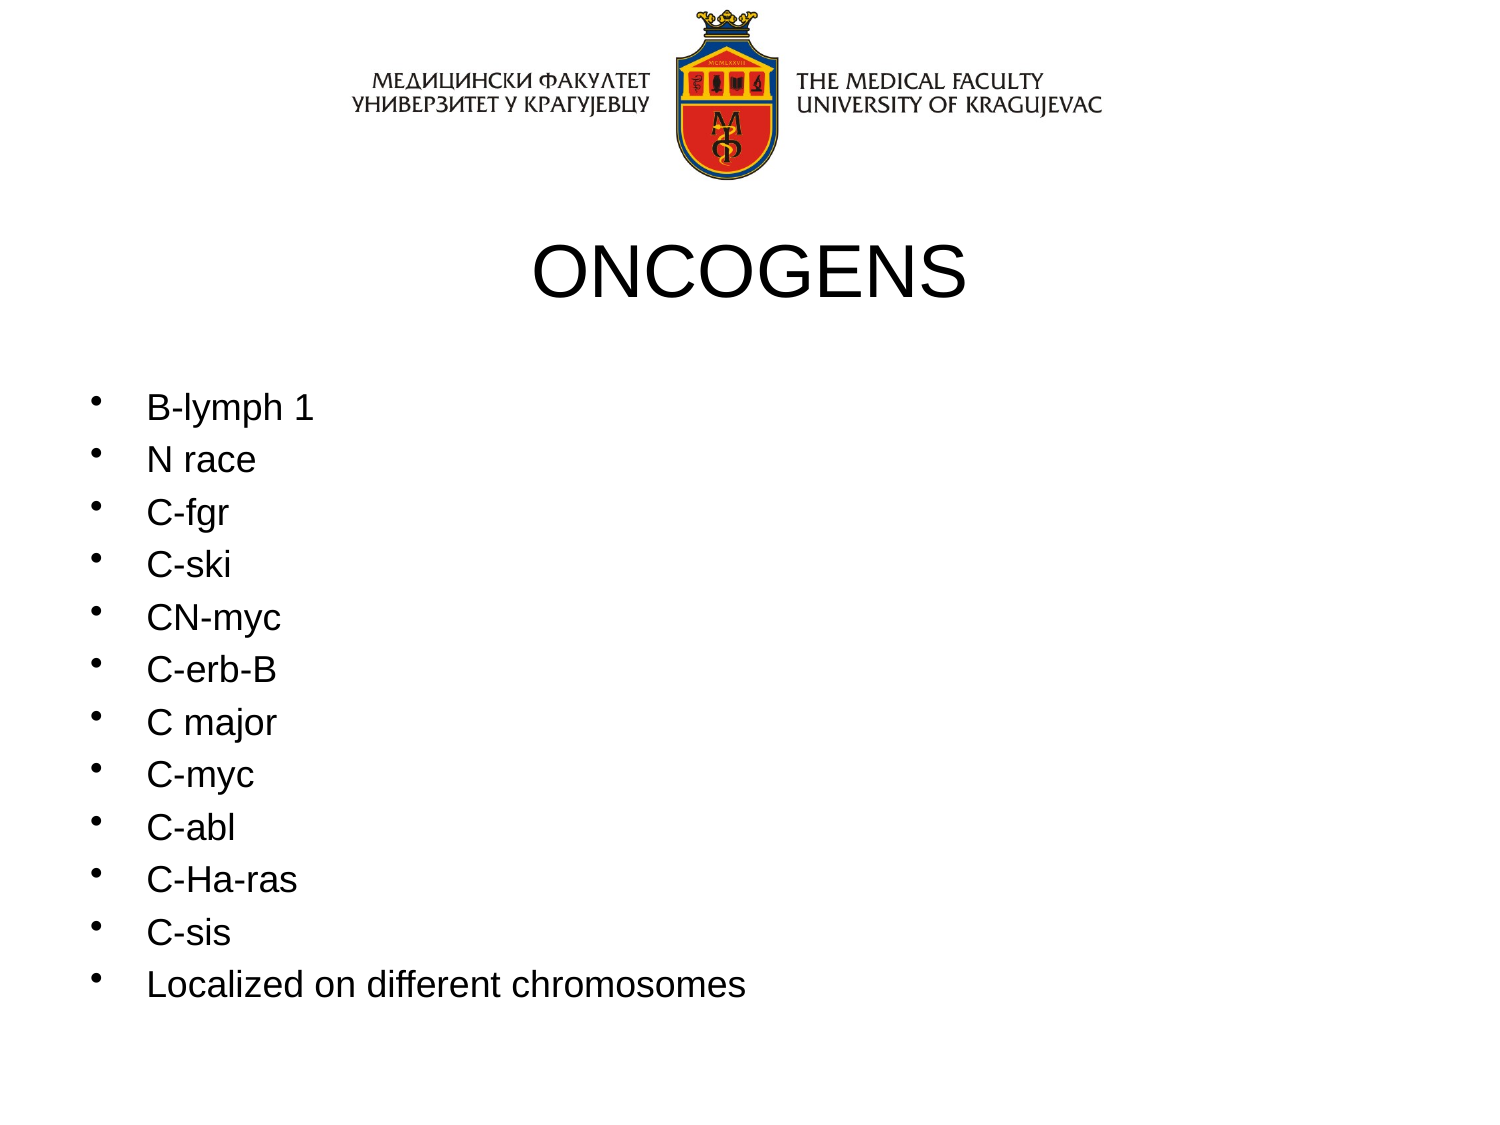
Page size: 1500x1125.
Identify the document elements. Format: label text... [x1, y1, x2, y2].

picture [328, 0, 1125, 173]
list B-lymph 1 N race C-fgr C-ski CN-myc C-erb-B C major C-myc C-abl C-Ha-ras C-sis Localized on different chromosomes [74, 374, 1426, 1118]
title ONCOGENS [74, 173, 1426, 362]
